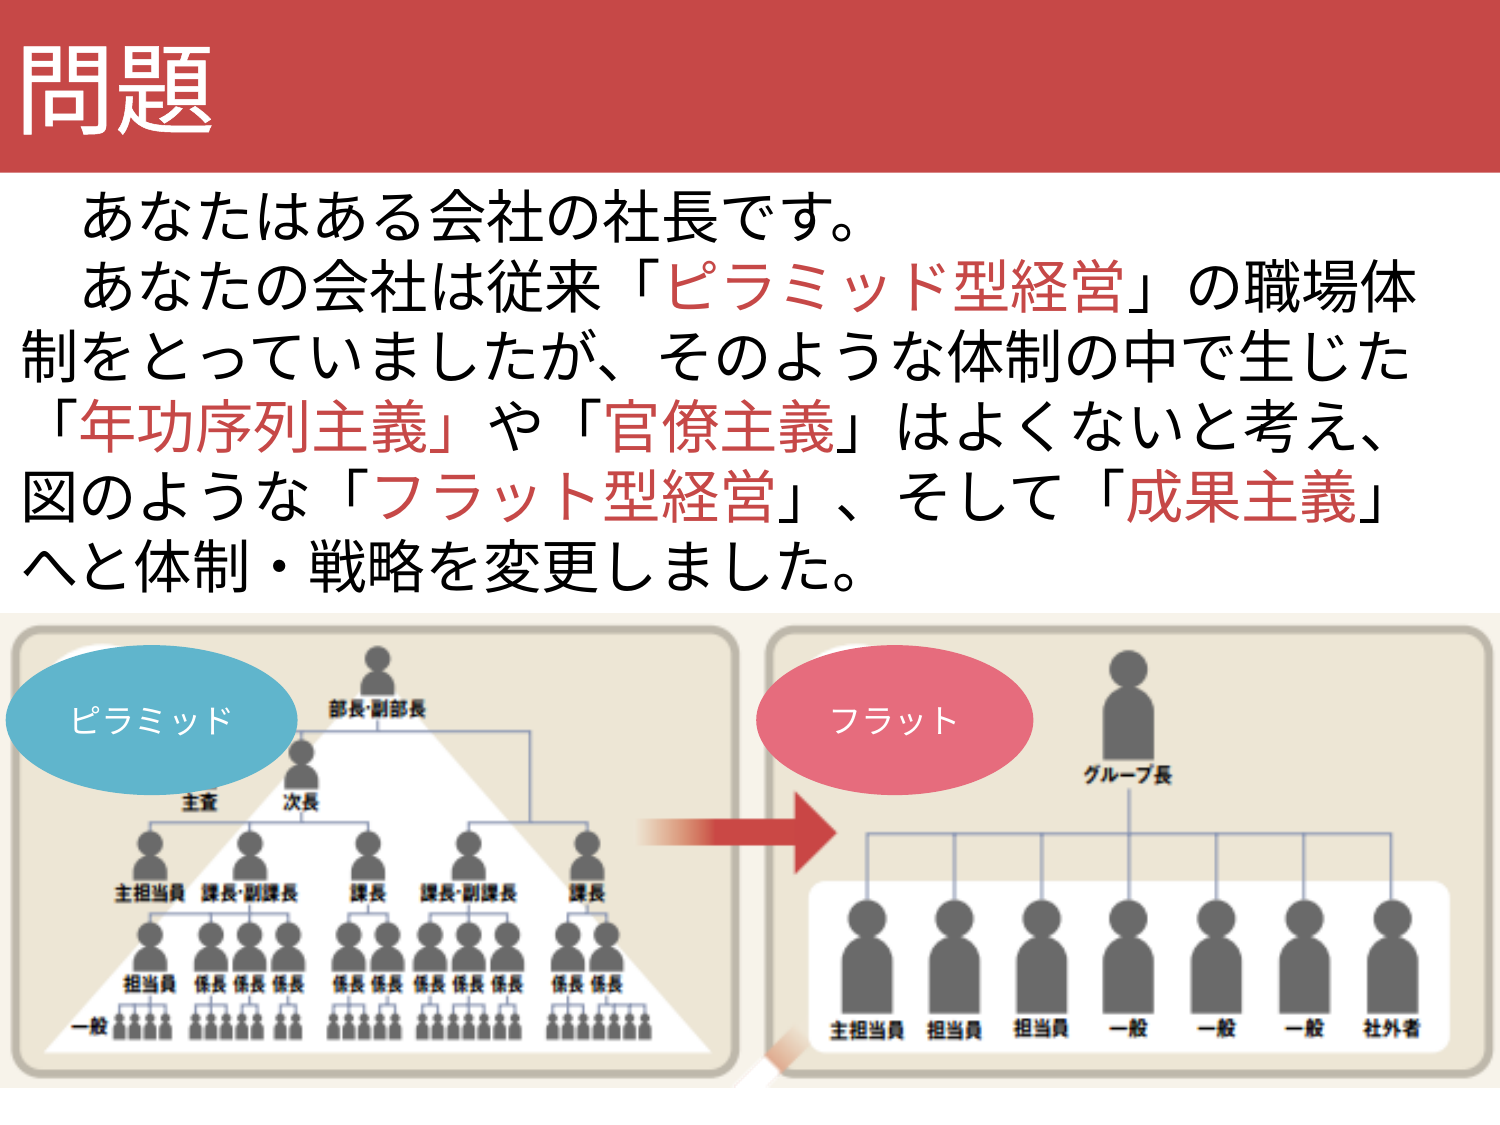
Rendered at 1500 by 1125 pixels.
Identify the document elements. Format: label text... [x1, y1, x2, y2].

text_box あなたはある会社の社長です。 あなたの会社は従来「ピラミッド型経営」の職場体制をとっていましたが、そのような体制の中で生じた「年功序列主義」や「官僚主義」はよくないと考え、図のような「フラット型経営」、そして「成果主義」へと体制・戦略を変更しました。 [5, 172, 1471, 608]
text_box 問題 [0, 0, 1500, 175]
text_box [0, 613, 1500, 1088]
